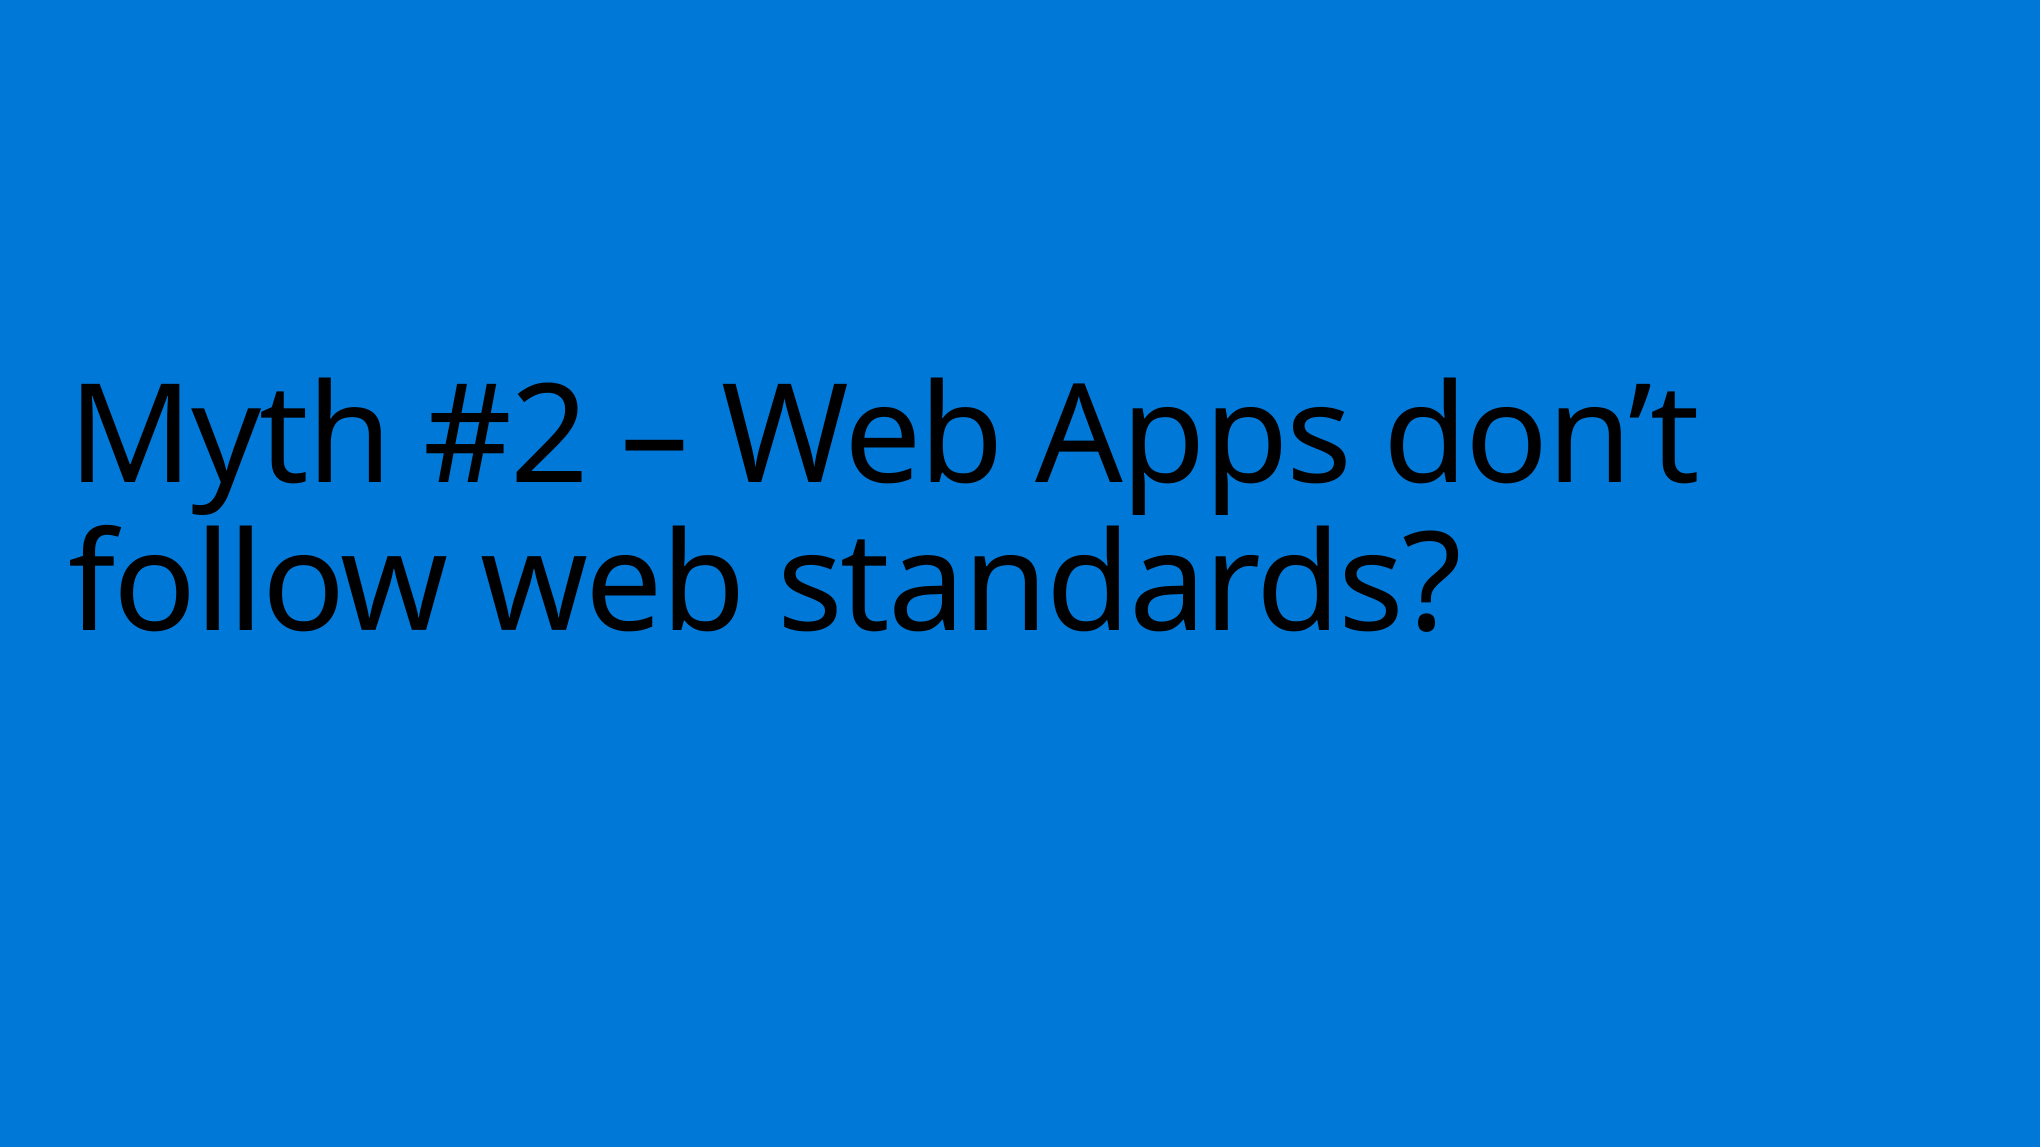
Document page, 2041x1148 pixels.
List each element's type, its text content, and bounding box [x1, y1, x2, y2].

title Myth #2 – Web Apps don’t follow web standards? [45, 348, 1996, 679]
